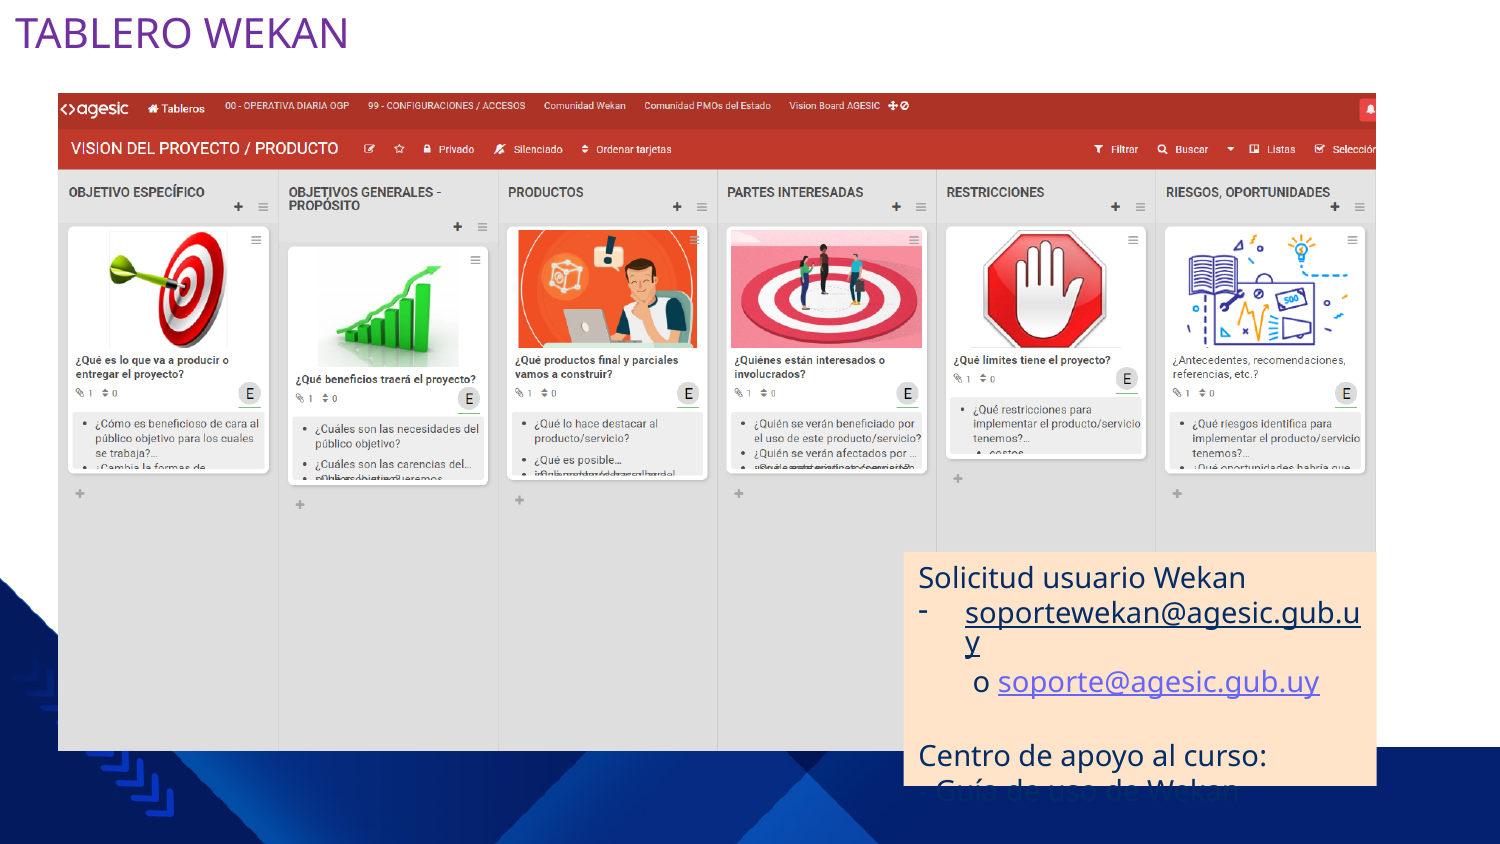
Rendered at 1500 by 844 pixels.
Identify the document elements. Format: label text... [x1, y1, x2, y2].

title TABLERO WEKAN [0, 0, 1290, 68]
text_box Solicitud usuario Wekan soportewekan@agesic.gub.uy o soporte@agesic.gub.uy Centro de apoyo al curso: - Guía de uso de Wekan [903, 759, 1377, 786]
picture [0, 0, 1500, 844]
